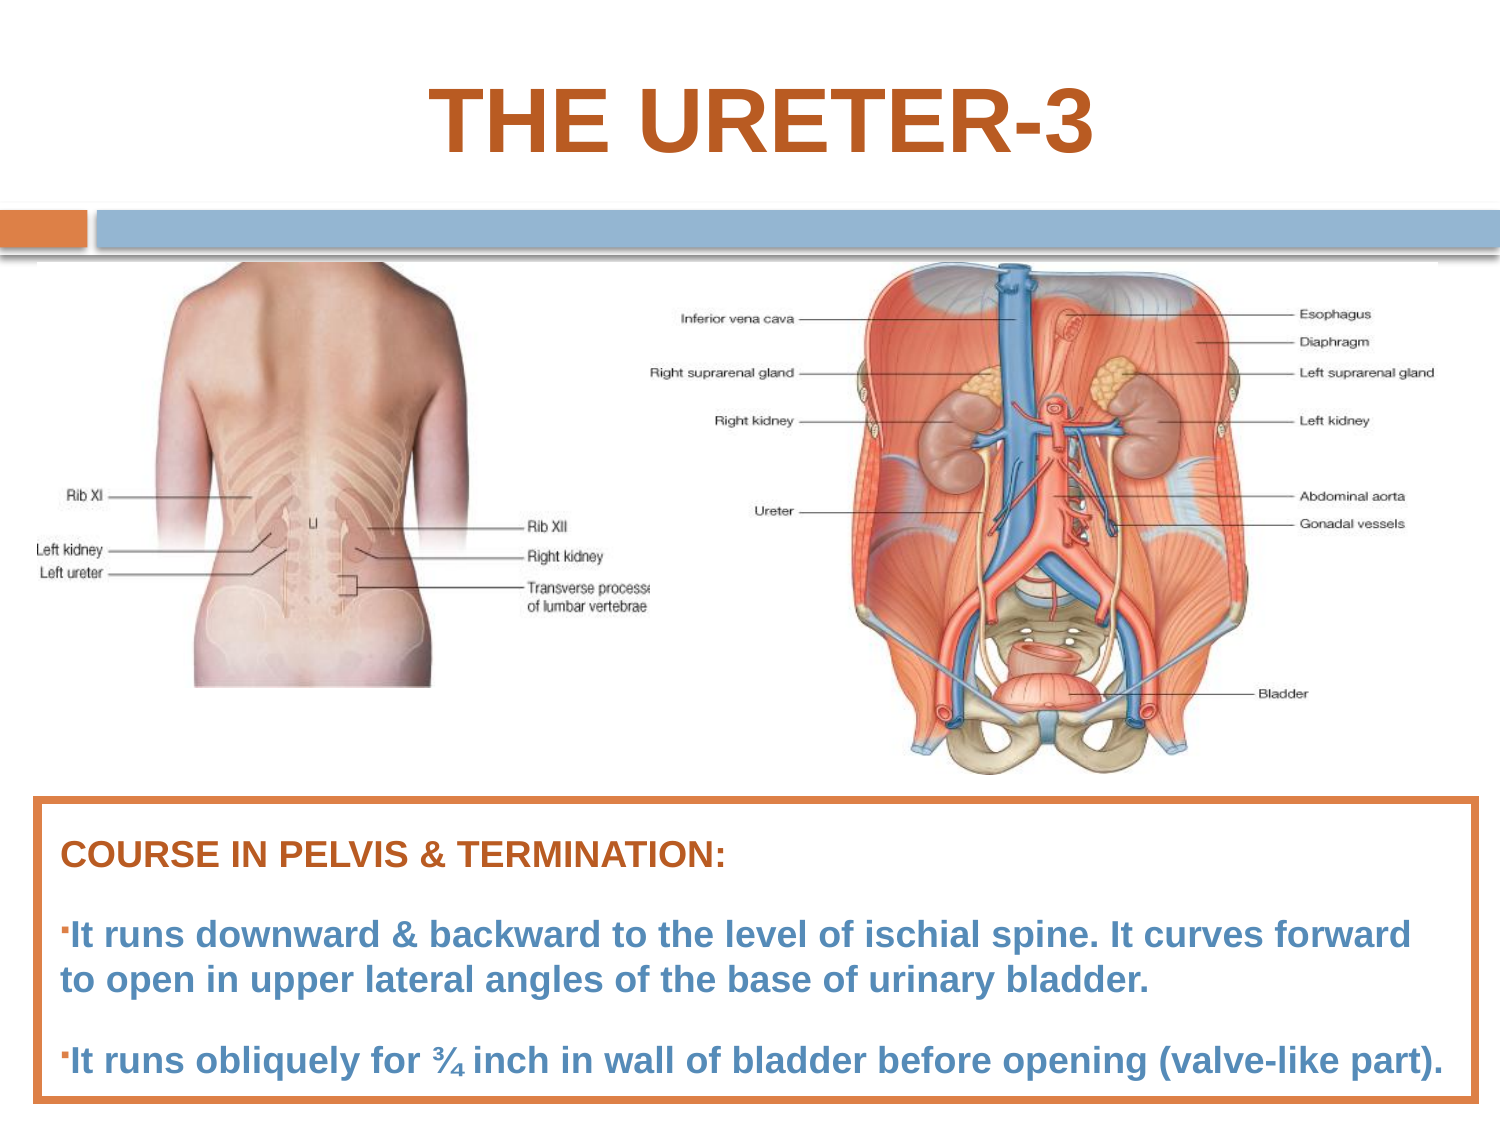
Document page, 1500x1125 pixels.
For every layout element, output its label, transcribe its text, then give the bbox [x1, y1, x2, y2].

list COURSE IN PELVIS & TERMINATION: It runs downward & backward to the level of ischial spine. It curves forward to open in upper lateral angles of the base of urinary bladder. It runs obliquely for ¾ inch in wall of bladder before opening (valve-like part). [33, 796, 1479, 1104]
picture [649, 262, 1438, 776]
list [37, 262, 648, 688]
title THE URETER-3 [99, 44, 1425, 188]
